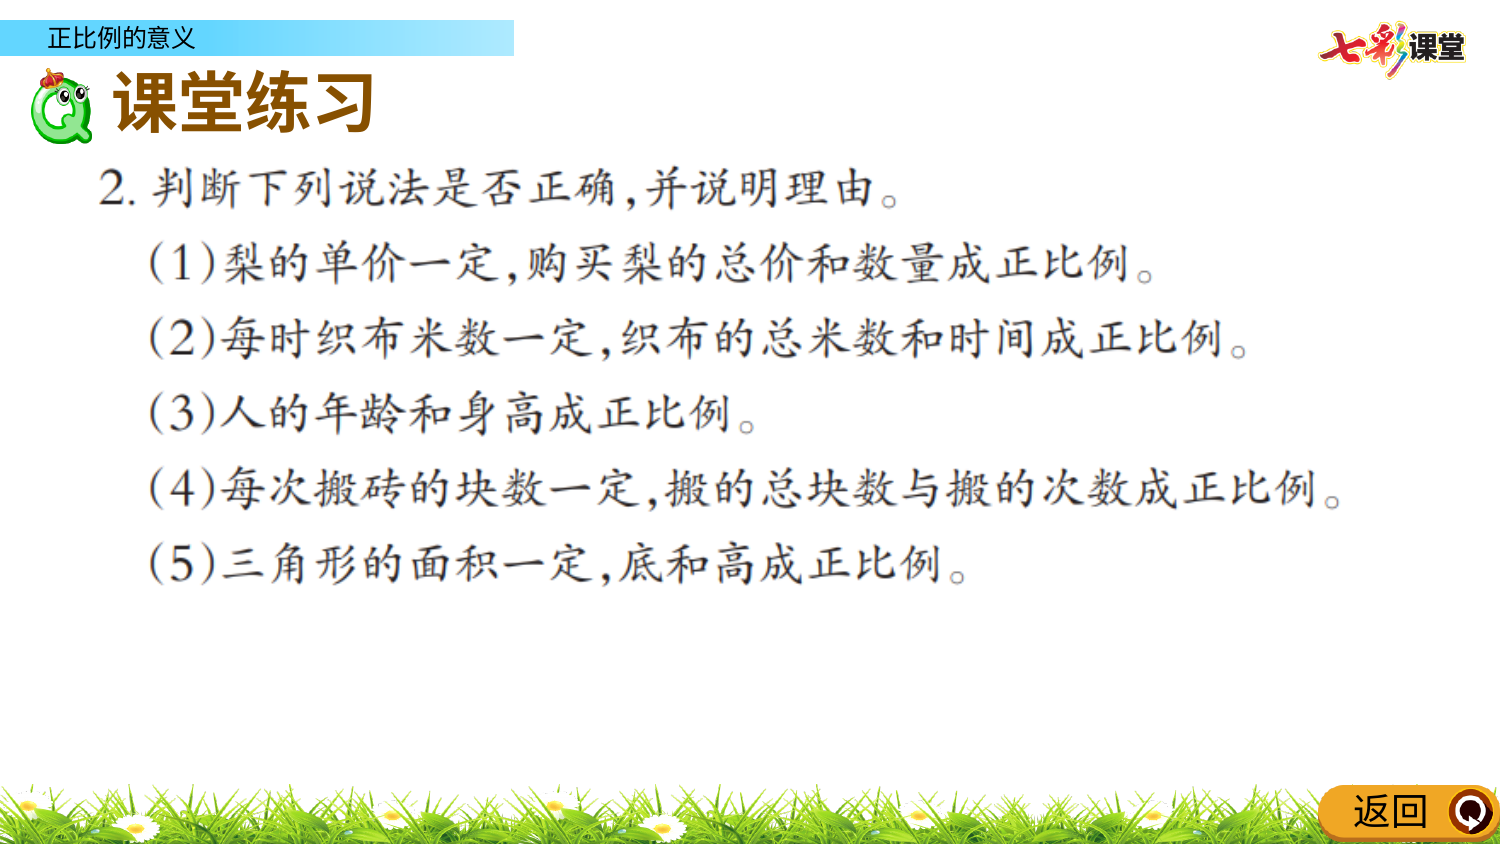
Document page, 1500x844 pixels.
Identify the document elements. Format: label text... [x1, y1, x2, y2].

text_box 课堂练习 [100, 55, 404, 142]
picture [1316, 20, 1468, 80]
picture [31, 68, 1371, 606]
picture [0, 784, 1500, 844]
